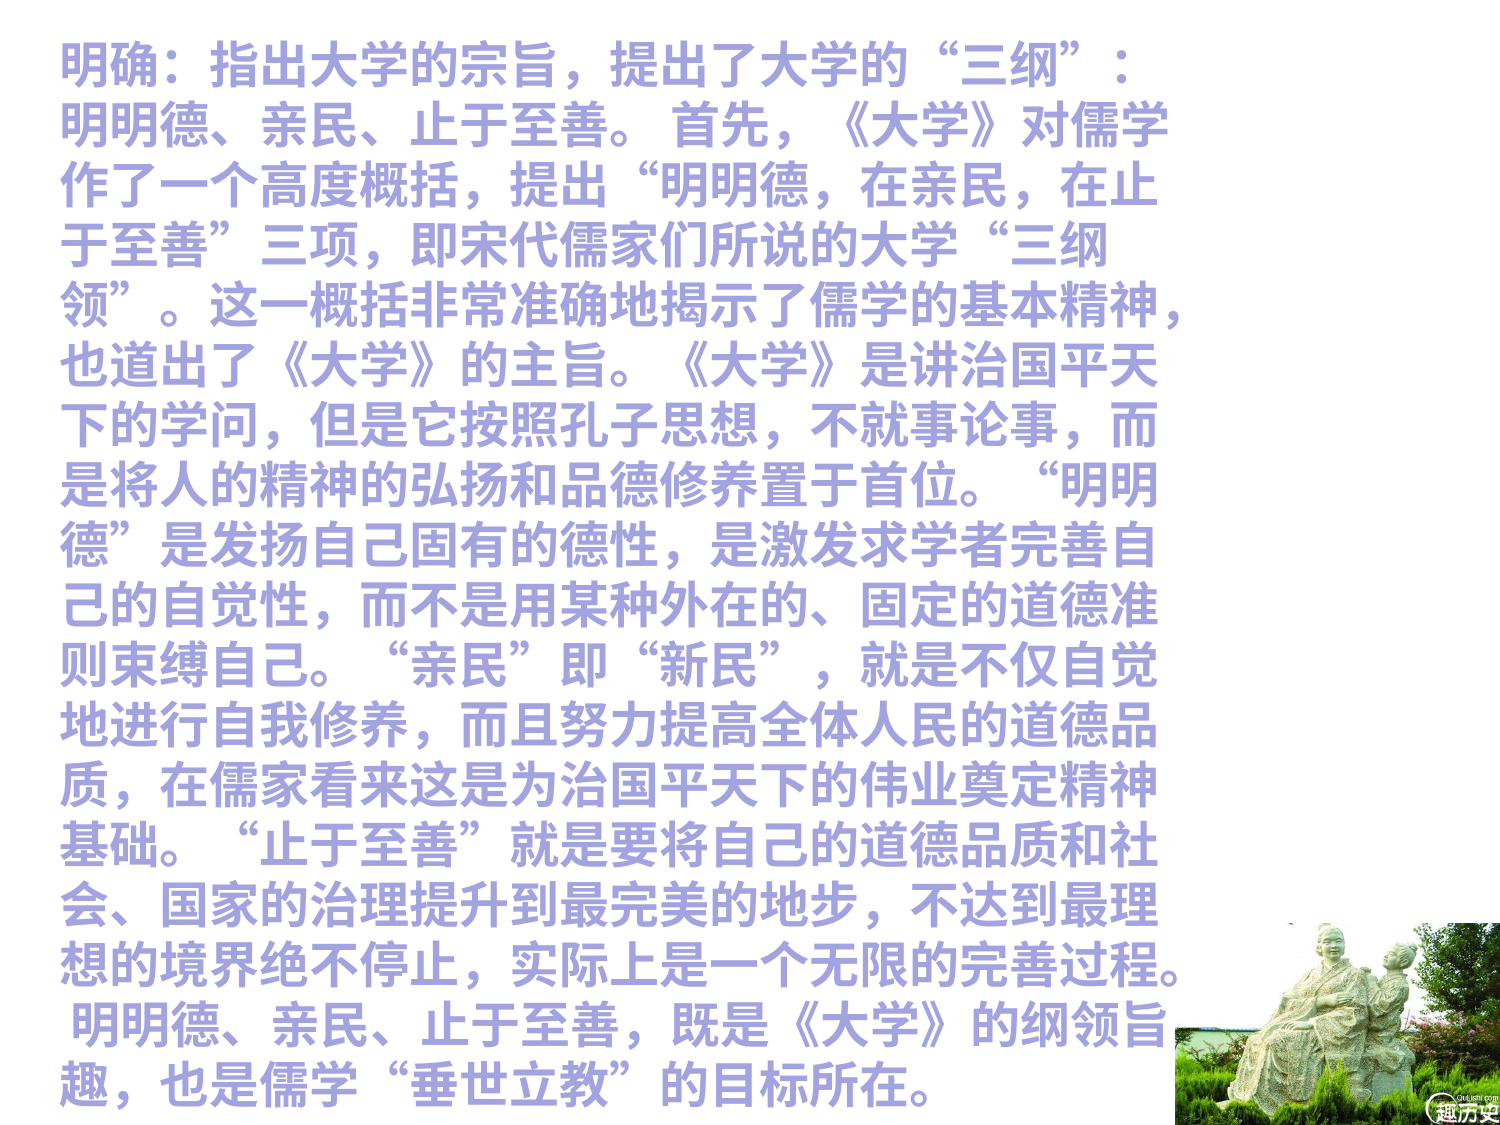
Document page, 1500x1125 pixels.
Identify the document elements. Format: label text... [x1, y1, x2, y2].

picture [1175, 923, 1500, 1125]
text_box 明确：指出大学的宗旨，提出了大学的“三纲”：明明德、亲民、止于至善。 首先，《大学》对儒学作了一个高度概括，提出“明明德，在亲民，在止于至善”三项，即宋代儒家们所说的大学“三纲领”。这一概括非常准确地揭示了儒学的基本精神，也道出了《大学》的主旨。《大学》是讲治国平天下的学问，但是它按照孔子思想，不就事论事，而是将人的精神的弘扬和品德修养置于首位。“明明德”是发扬自己固有的德性，是激发求学者完善自己的自觉性，而不是用某种外在的、固定的道德准则束缚自己。“亲民”即“新民”，就是不仅自觉地进行自我修养，而且努力提高全体人民的道德品质，在儒家看来这是为治国平天下的伟业奠定精神基础。“止于至善”就是要将自己的道德品质和社会、国家的治理提升到最完美的地步，不达到最理想的境界绝不停止，实际上是一个无限的完善过程。 明明德、亲民、止于至善，既是《大学》的纲领旨趣，也是儒学“垂世立教”的目标所在。 [44, 25, 1198, 1121]
